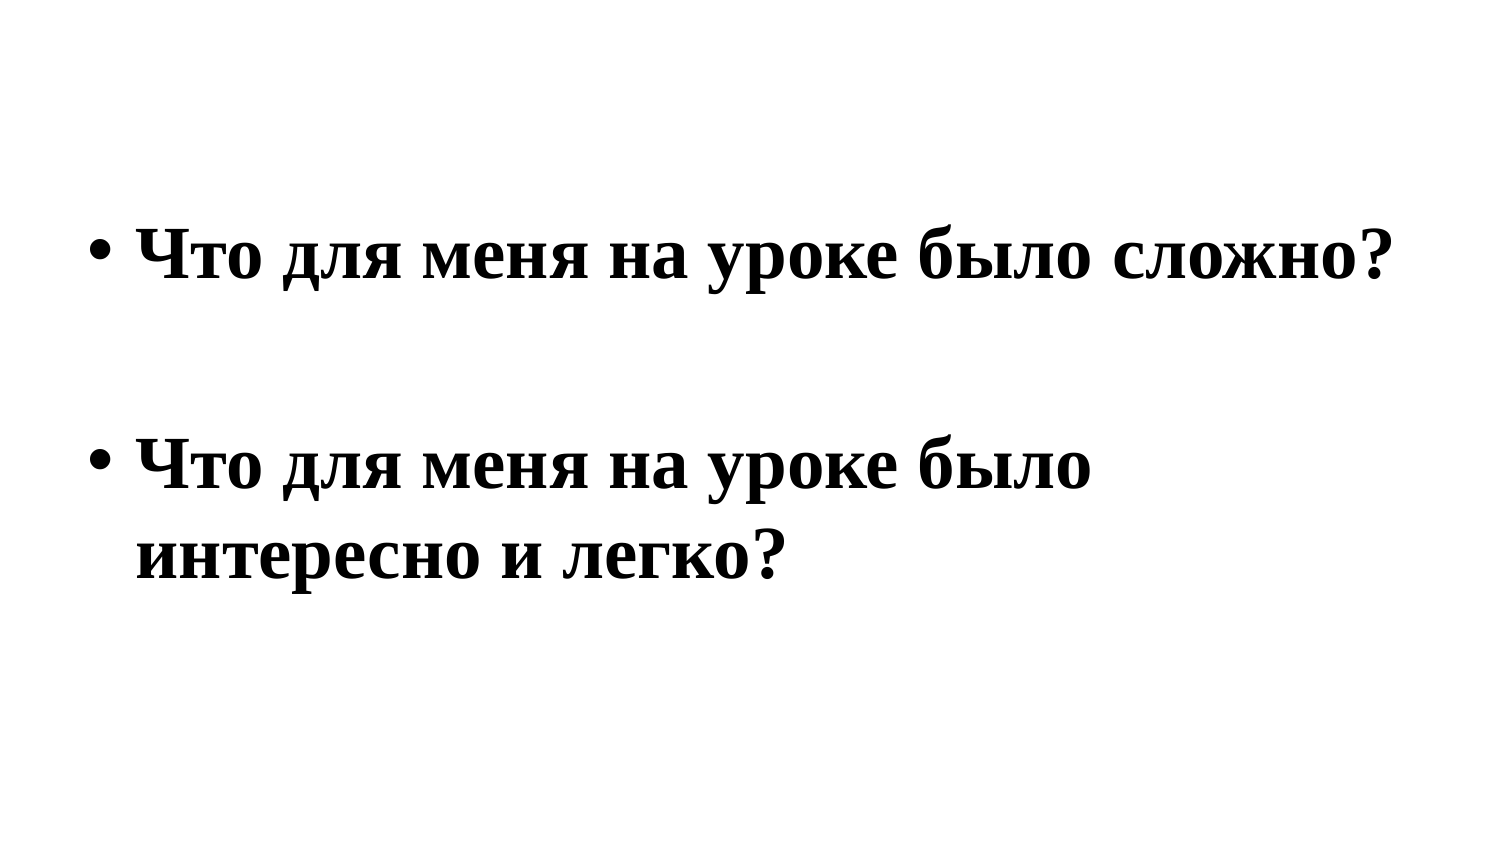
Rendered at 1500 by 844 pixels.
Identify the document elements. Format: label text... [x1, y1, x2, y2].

list Что для меня на уроке было сложно? Что для меня на уроке было интересно и легко? [75, 196, 1425, 754]
